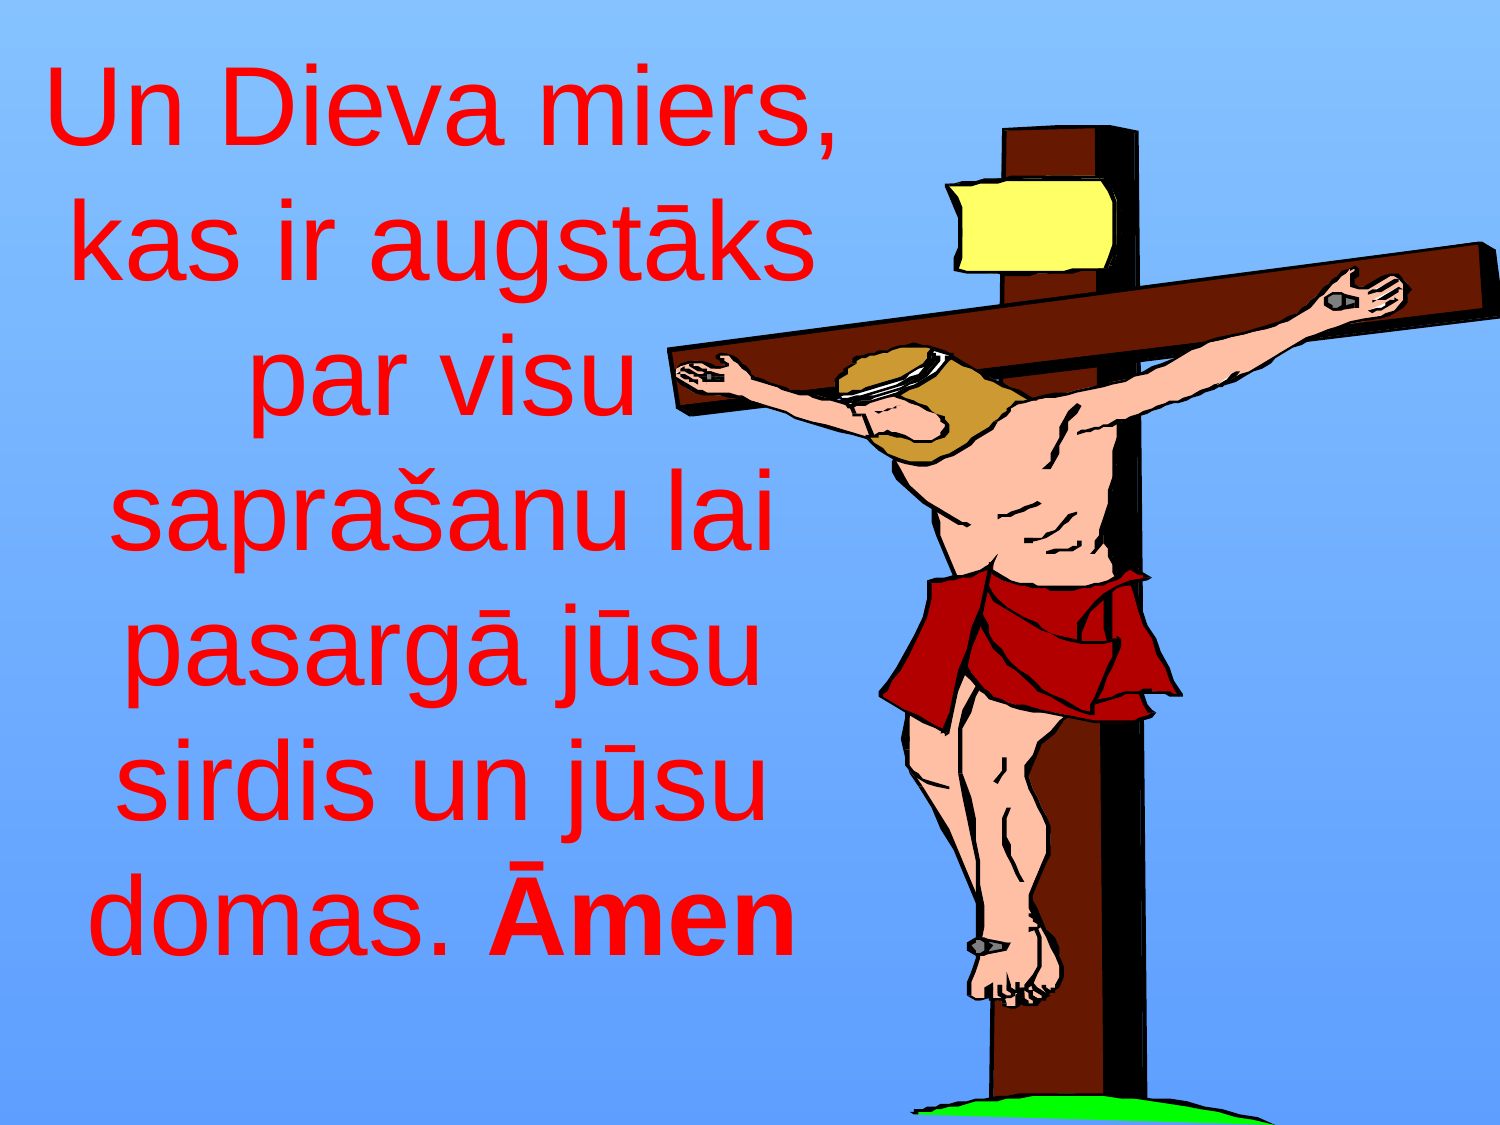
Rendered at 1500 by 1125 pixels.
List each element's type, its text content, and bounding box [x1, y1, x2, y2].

picture [662, 125, 1500, 1125]
title Un Dieva miers, kas ir augstāks par visu saprašanu lai pasargā jūsu sirdis un jūsu domas. Āmen [17, 479, 657, 668]
